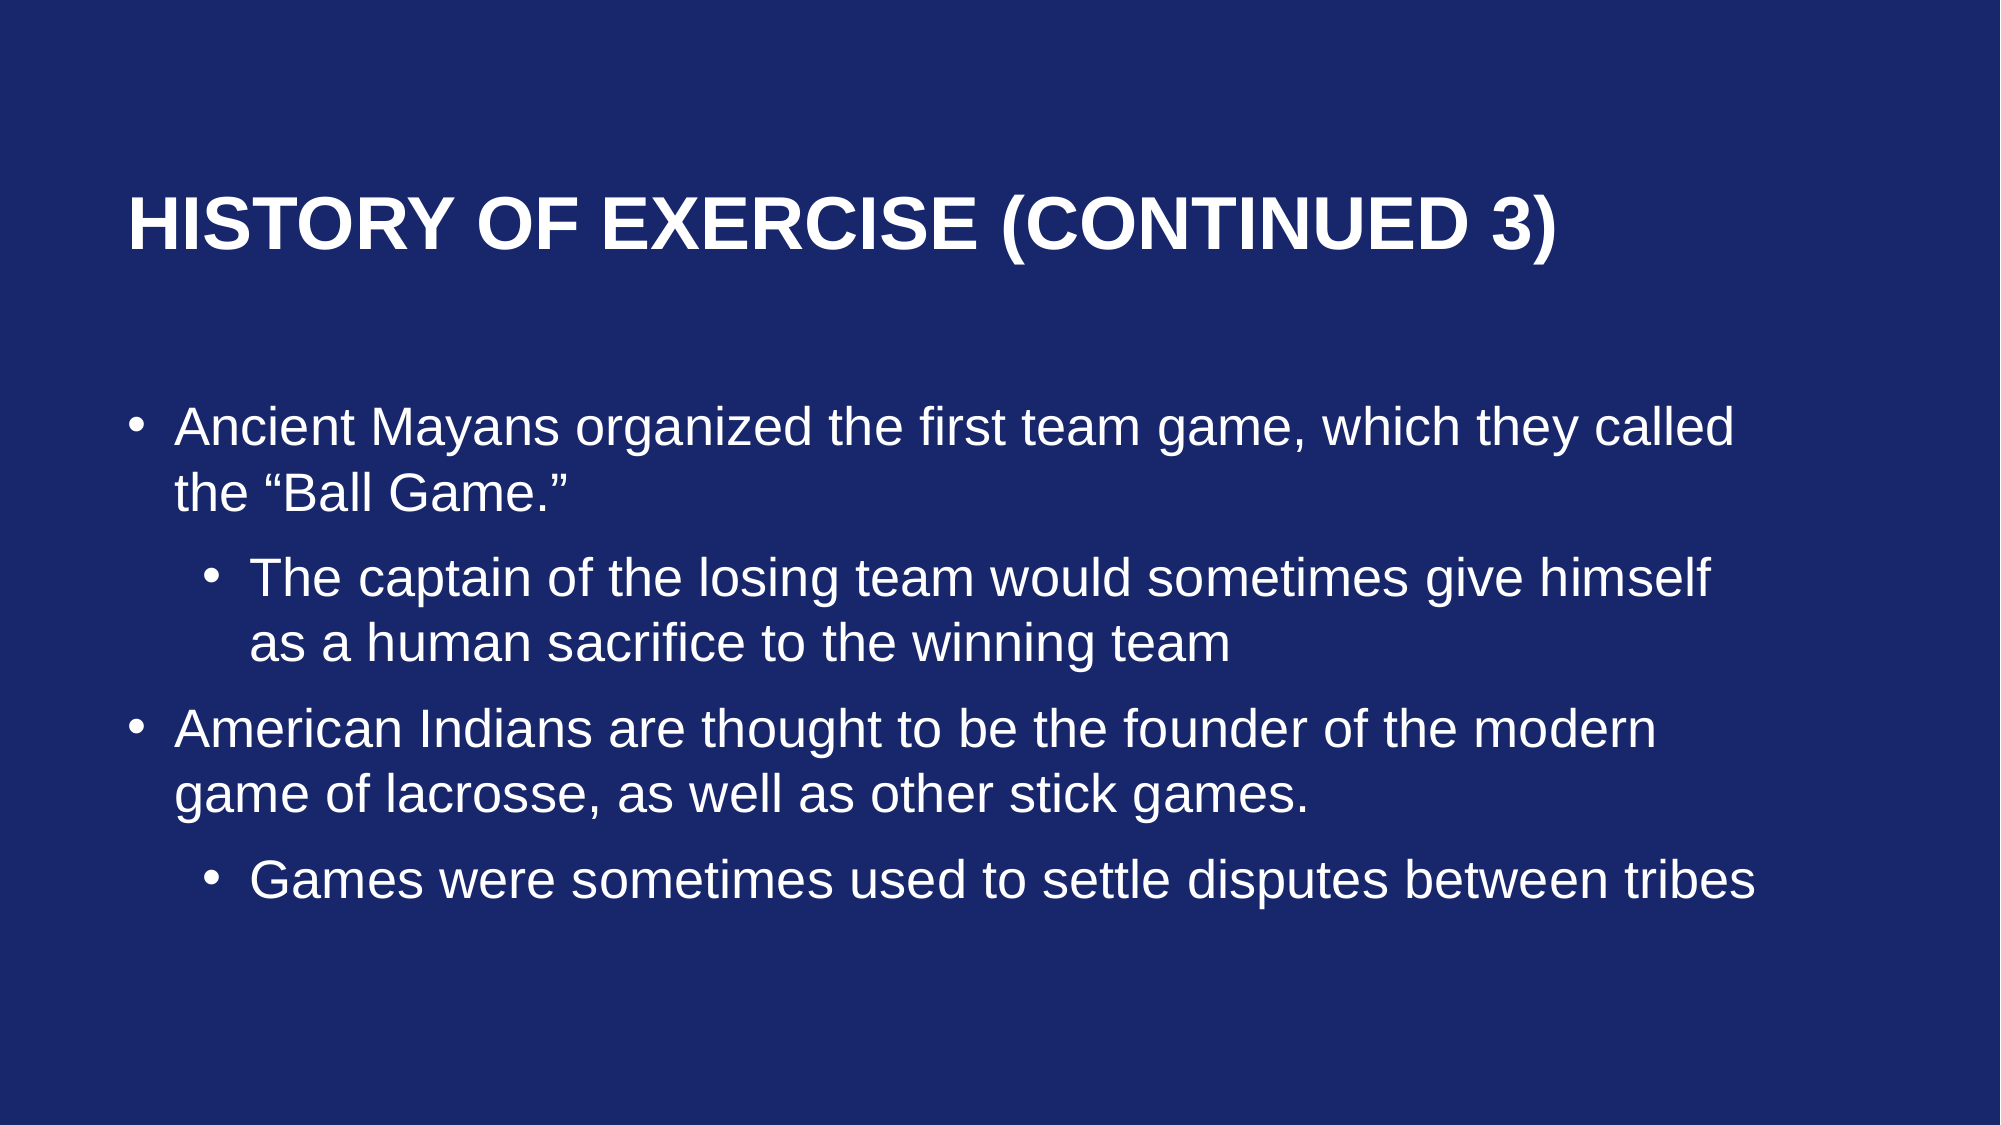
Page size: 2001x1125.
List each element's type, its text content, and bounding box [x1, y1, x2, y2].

title History of exercise (Continued 3) [112, 99, 1775, 339]
list Ancient Mayans organized the first team game, which they called the “Ball Game.” The captain of the losing team would sometimes give himself as a human sacrifice to the winning team American Indians are thought to be the founder of the modern game of lacrosse, as well as other stick games. Games were sometimes used to settle disputes between tribes [112, 351, 1775, 950]
